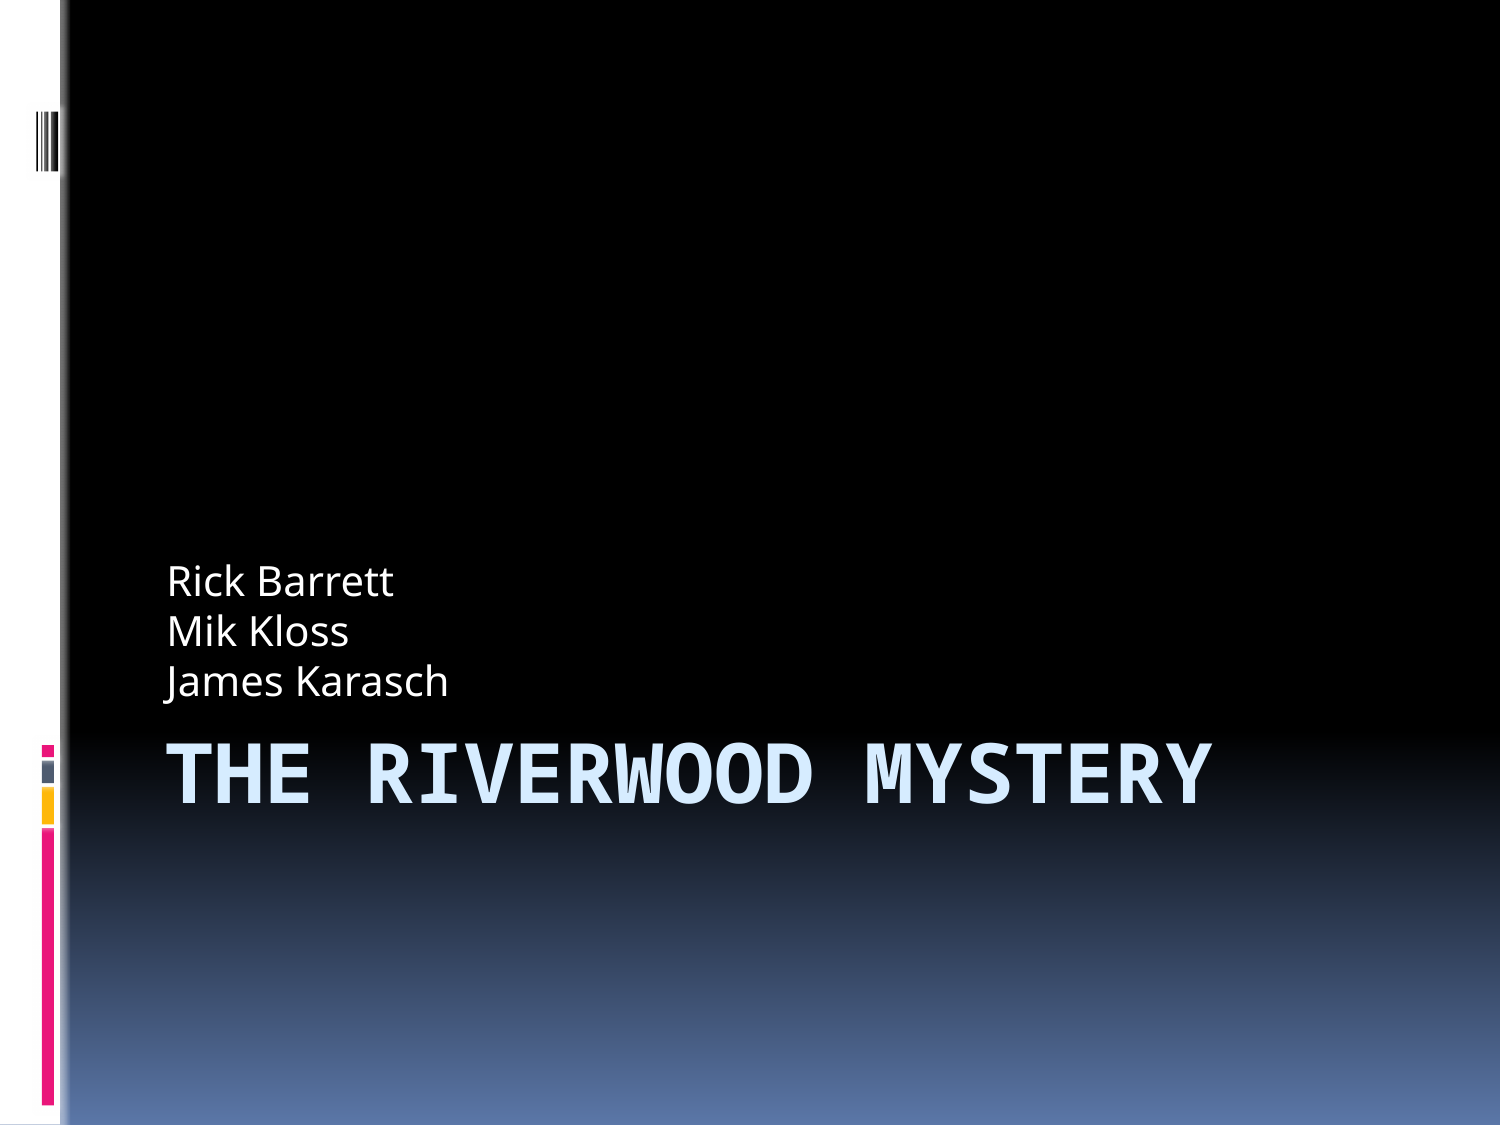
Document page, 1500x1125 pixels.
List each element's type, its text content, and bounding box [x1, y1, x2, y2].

subtitle Rick Barrett Mik Kloss James Karasch [150, 464, 1425, 713]
title The Riverwood Mystery [150, 713, 1425, 1037]
